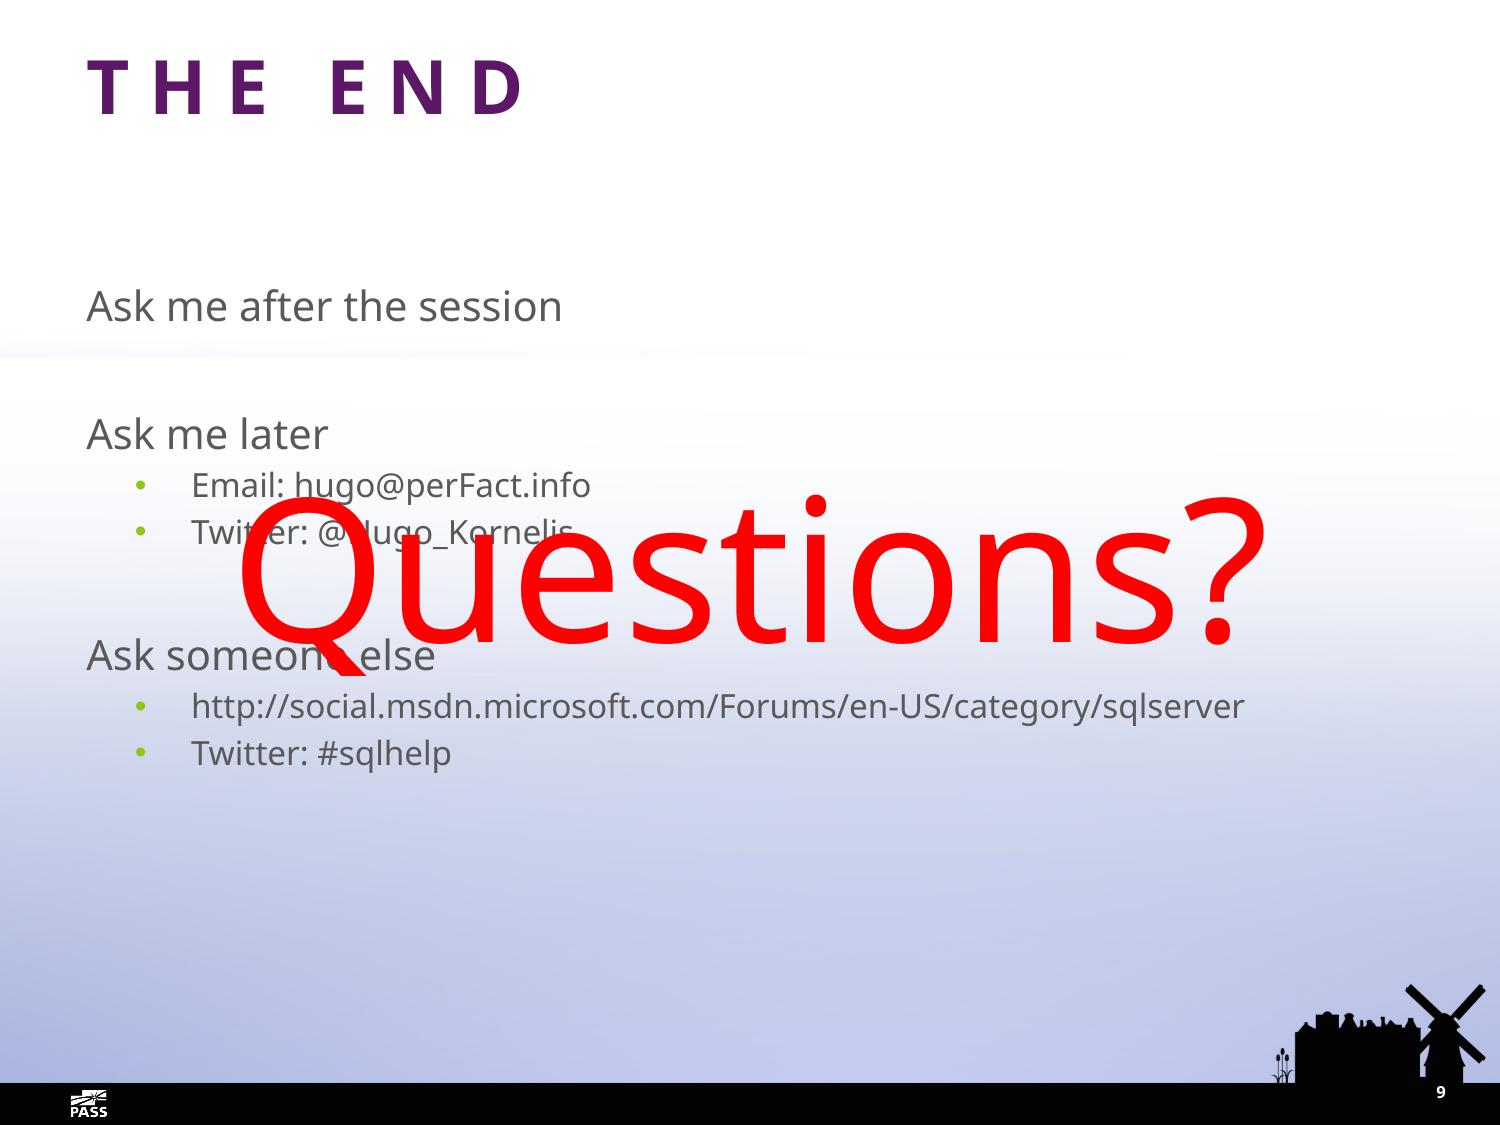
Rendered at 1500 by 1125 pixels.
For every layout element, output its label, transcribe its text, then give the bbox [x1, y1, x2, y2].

title T H E E N D [71, 49, 1422, 162]
text_box Questions? [112, 248, 1388, 877]
picture [0, 0, 1500, 1125]
list Ask me after the session Ask me later Email: hugo@perFact.info Twitter: @Hugo_Kornelis Ask someone else http://social.msdn.microsoft.com/Forums/en-US/category/sqlserver Twitter: #sqlhelp [71, 272, 1422, 1031]
